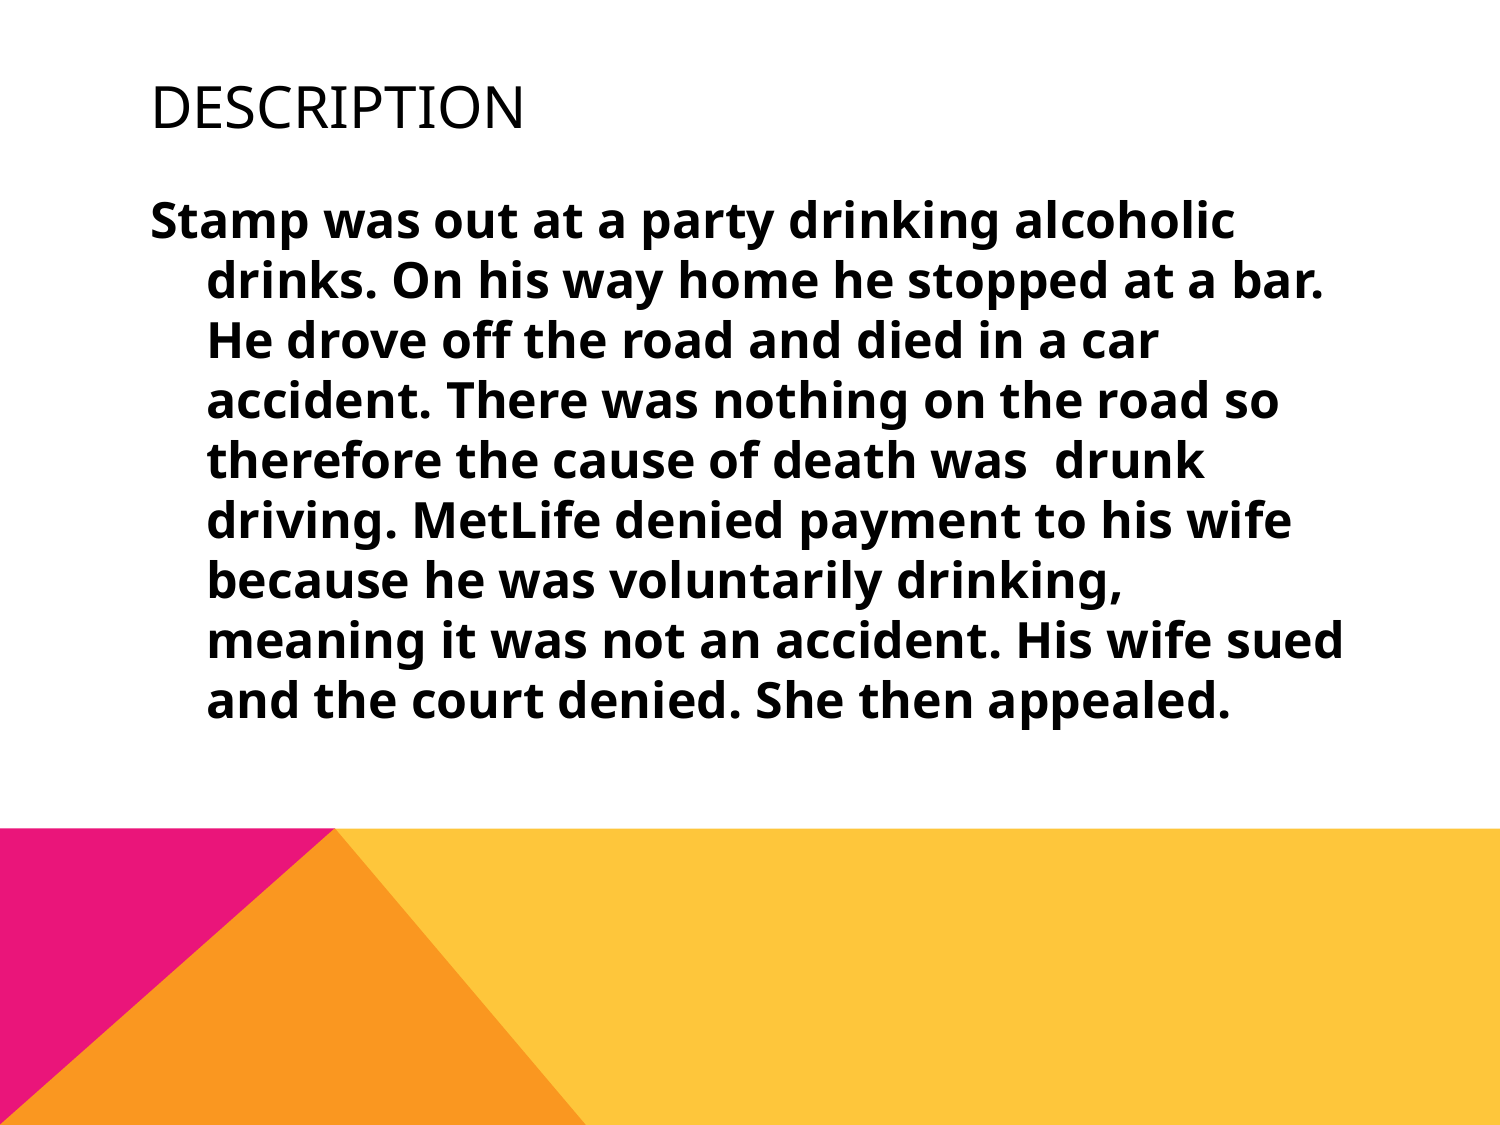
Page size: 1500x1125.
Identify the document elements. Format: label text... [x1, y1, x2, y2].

title Description [135, 60, 1369, 150]
list Stamp was out at a party drinking alcoholic drinks. On his way home he stopped at a bar. He drove off the road and died in a car accident. There was nothing on the road so therefore the cause of death was drunk driving. MetLife denied payment to his wife because he was voluntarily drinking, meaning it was not an accident. His wife sued and the court denied. She then appealed. [135, 180, 1369, 768]
